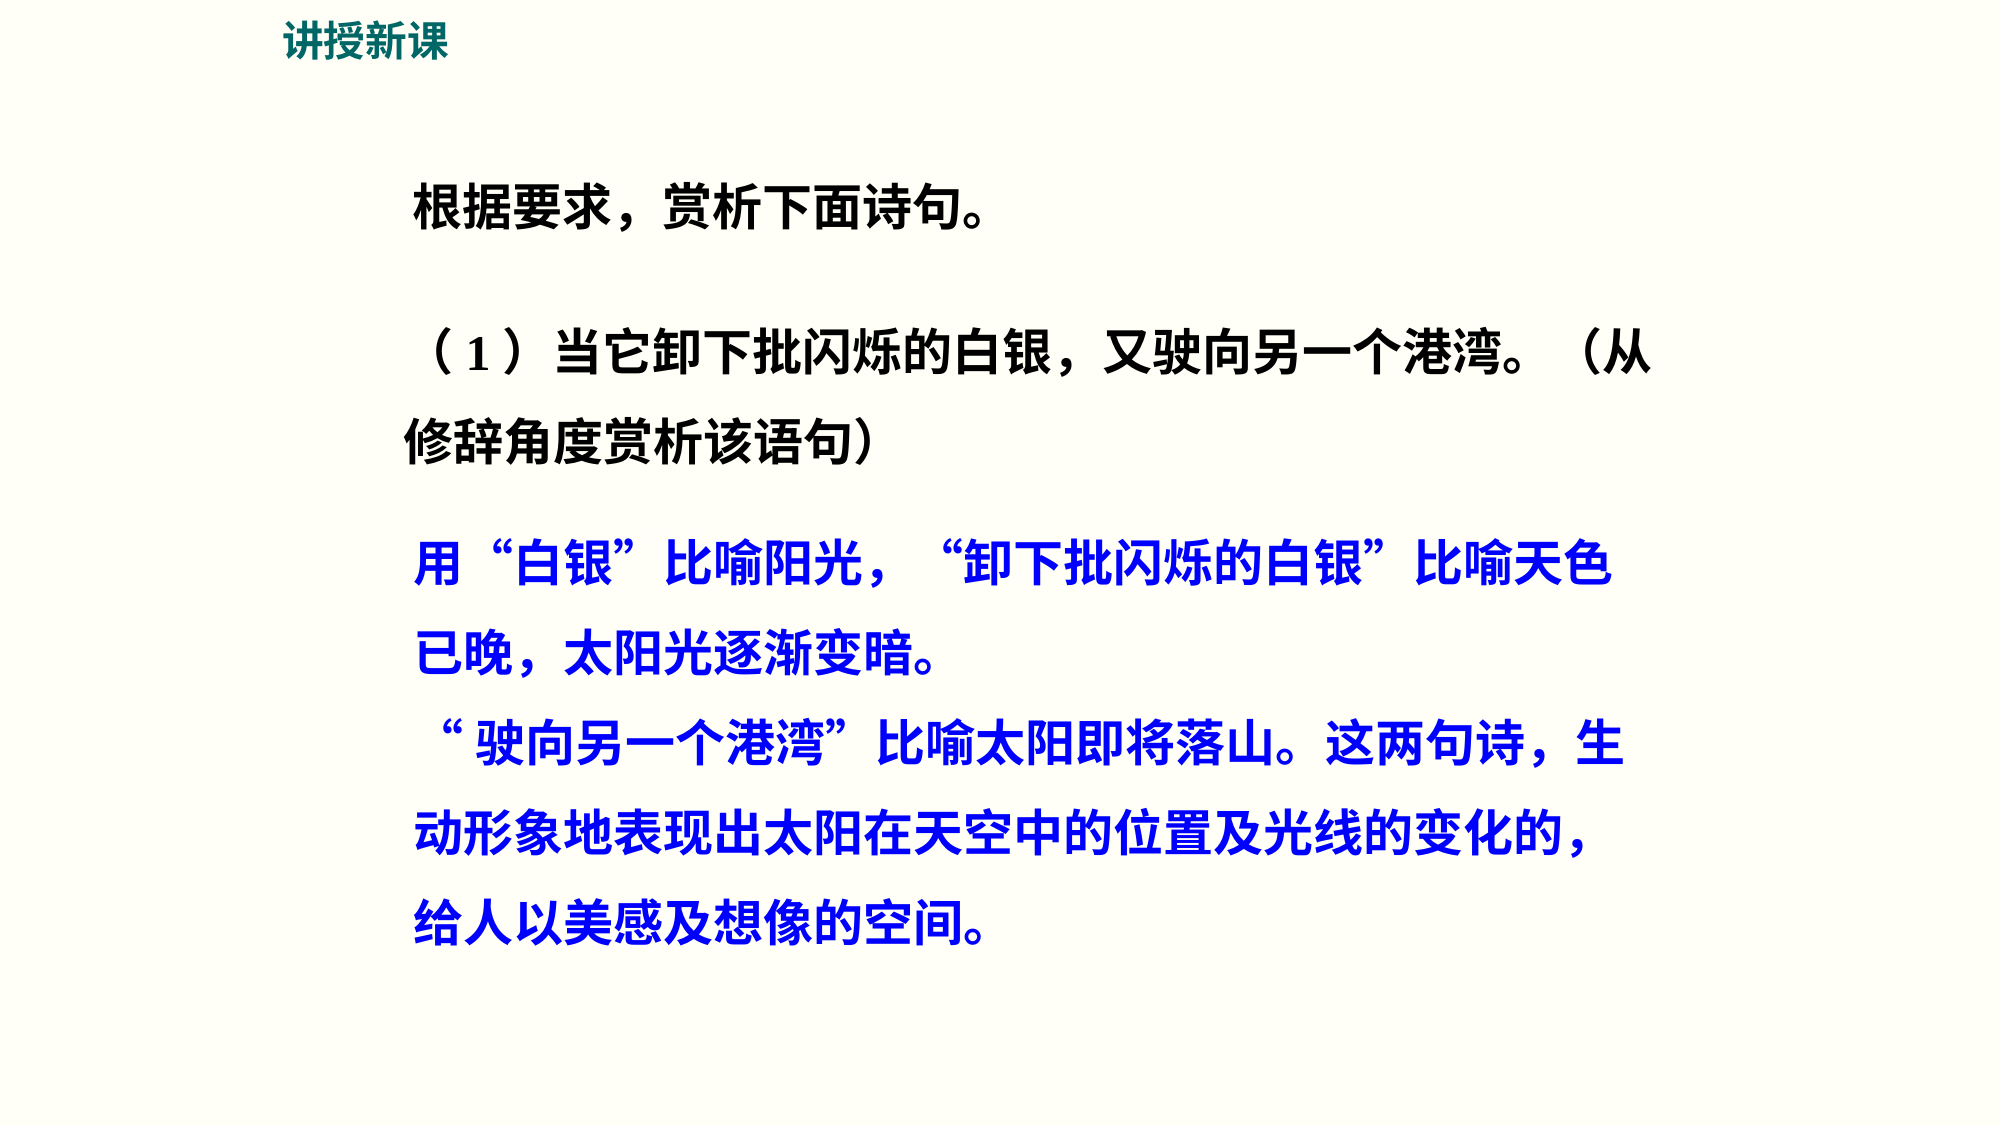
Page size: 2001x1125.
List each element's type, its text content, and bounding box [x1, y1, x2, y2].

text_box 根据要求，赏析下面诗句。 [397, 167, 1232, 243]
text_box 用“白银”比喻阳光，“卸下批闪烁的白银”比喻天色已晚，太阳光逐渐变暗。 “驶向另一个港湾”比喻太阳即将落山。这两句诗，生动形象地表现出太阳在天空中的位置及光线的变化的，给人以美感及想像的空间。 [398, 494, 1678, 960]
text_box 讲授新课 [267, 7, 480, 73]
text_box （1）当它卸下批闪烁的白银，又驶向另一个港湾。（从修辞角度赏析该语句） [388, 282, 1698, 478]
